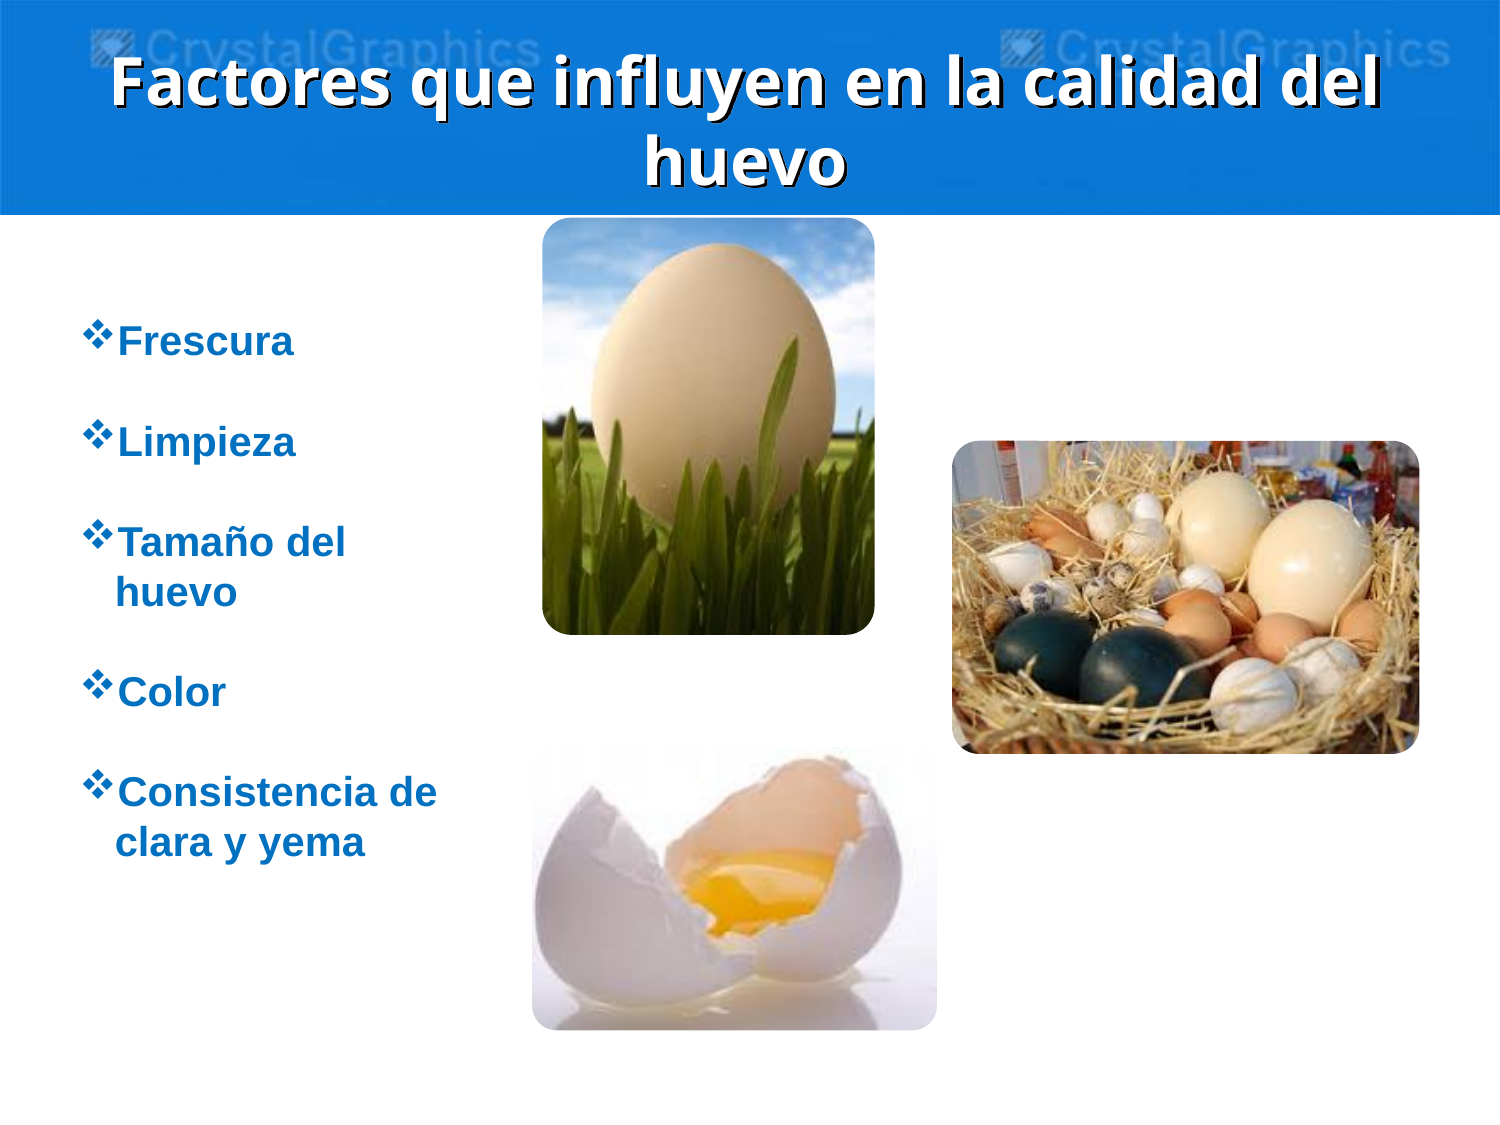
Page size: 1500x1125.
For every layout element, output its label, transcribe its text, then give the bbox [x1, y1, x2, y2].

picture [531, 746, 938, 1031]
text_box Frescura Limpieza Tamaño del huevo Color Consistencia de clara y yema [64, 306, 455, 922]
title Factores que influyen en la calidad del huevo [70, 0, 1421, 188]
picture [542, 217, 875, 636]
picture [0, 0, 1500, 215]
picture [951, 440, 1420, 755]
text_box [0, 215, 1500, 1125]
